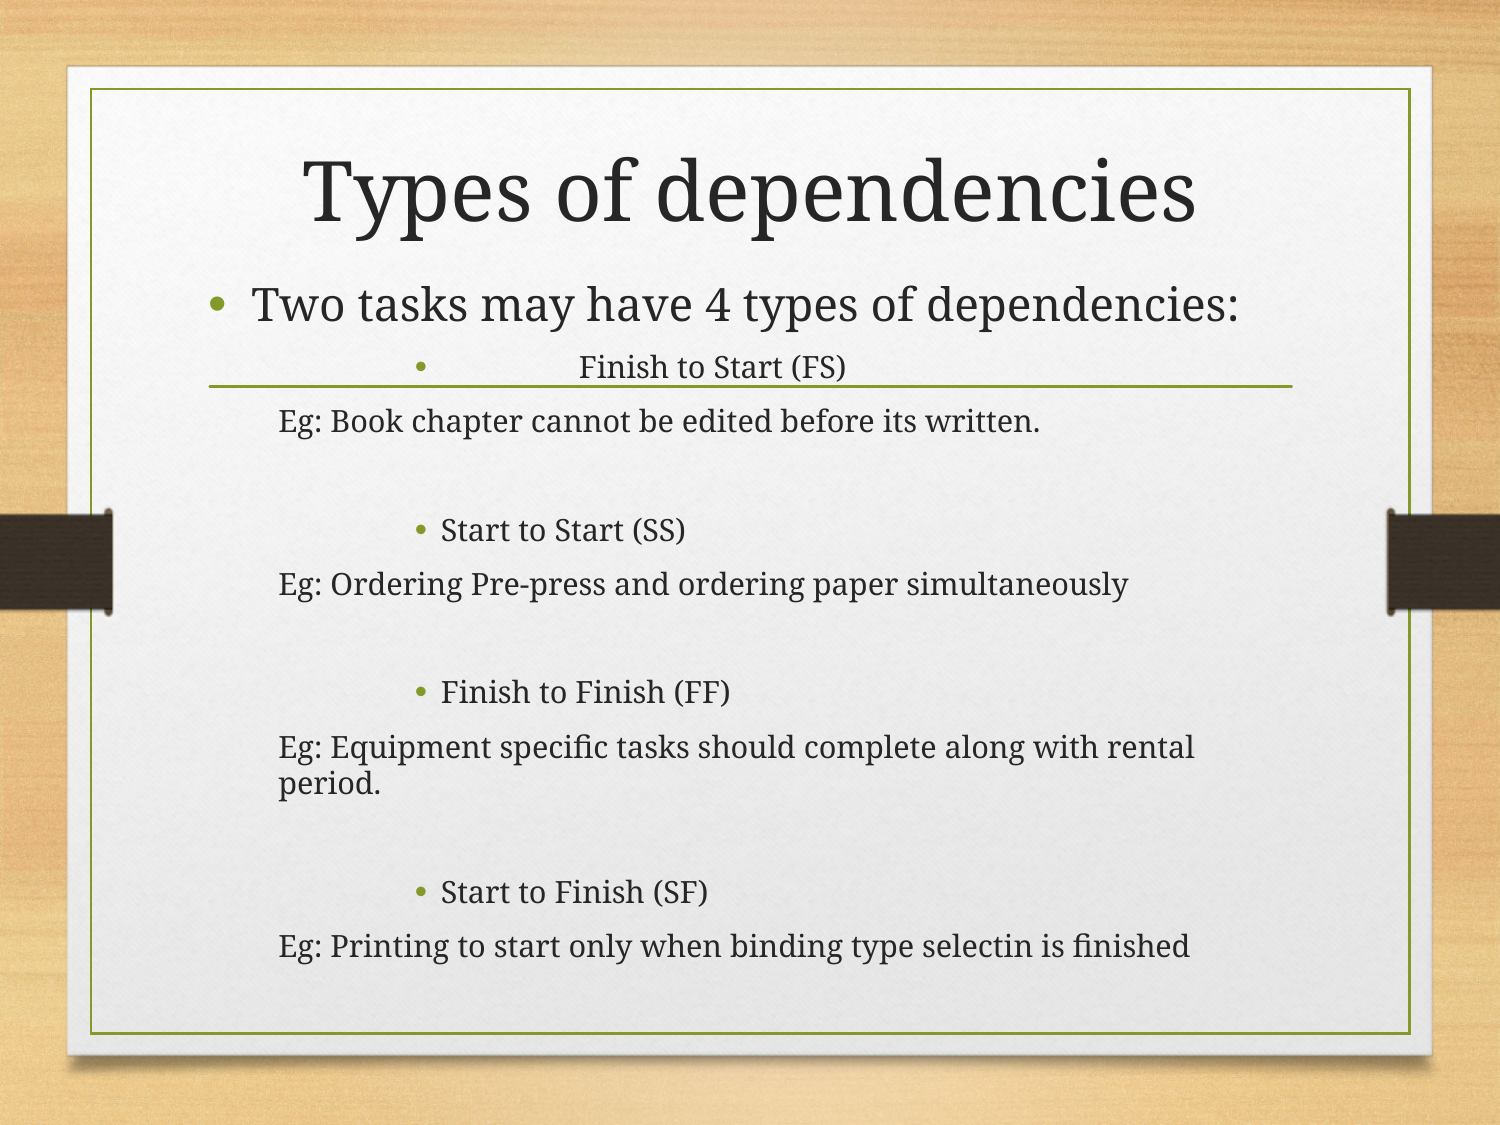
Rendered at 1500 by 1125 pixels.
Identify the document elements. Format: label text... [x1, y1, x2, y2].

picture [0, 0, 1500, 1125]
list Two tasks may have 4 types of dependencies: Finish to Start (FS) Eg: Book chapter cannot be edited before its written. Start to Start (SS) Eg: Ordering Pre-press and ordering paper simultaneously Finish to Finish (FF) Eg: Equipment specific tasks should complete along with rental period. Start to Finish (SF) Eg: Printing to start only when binding type selectin is finished [193, 267, 1309, 974]
title Types of dependencies [193, 81, 1309, 267]
